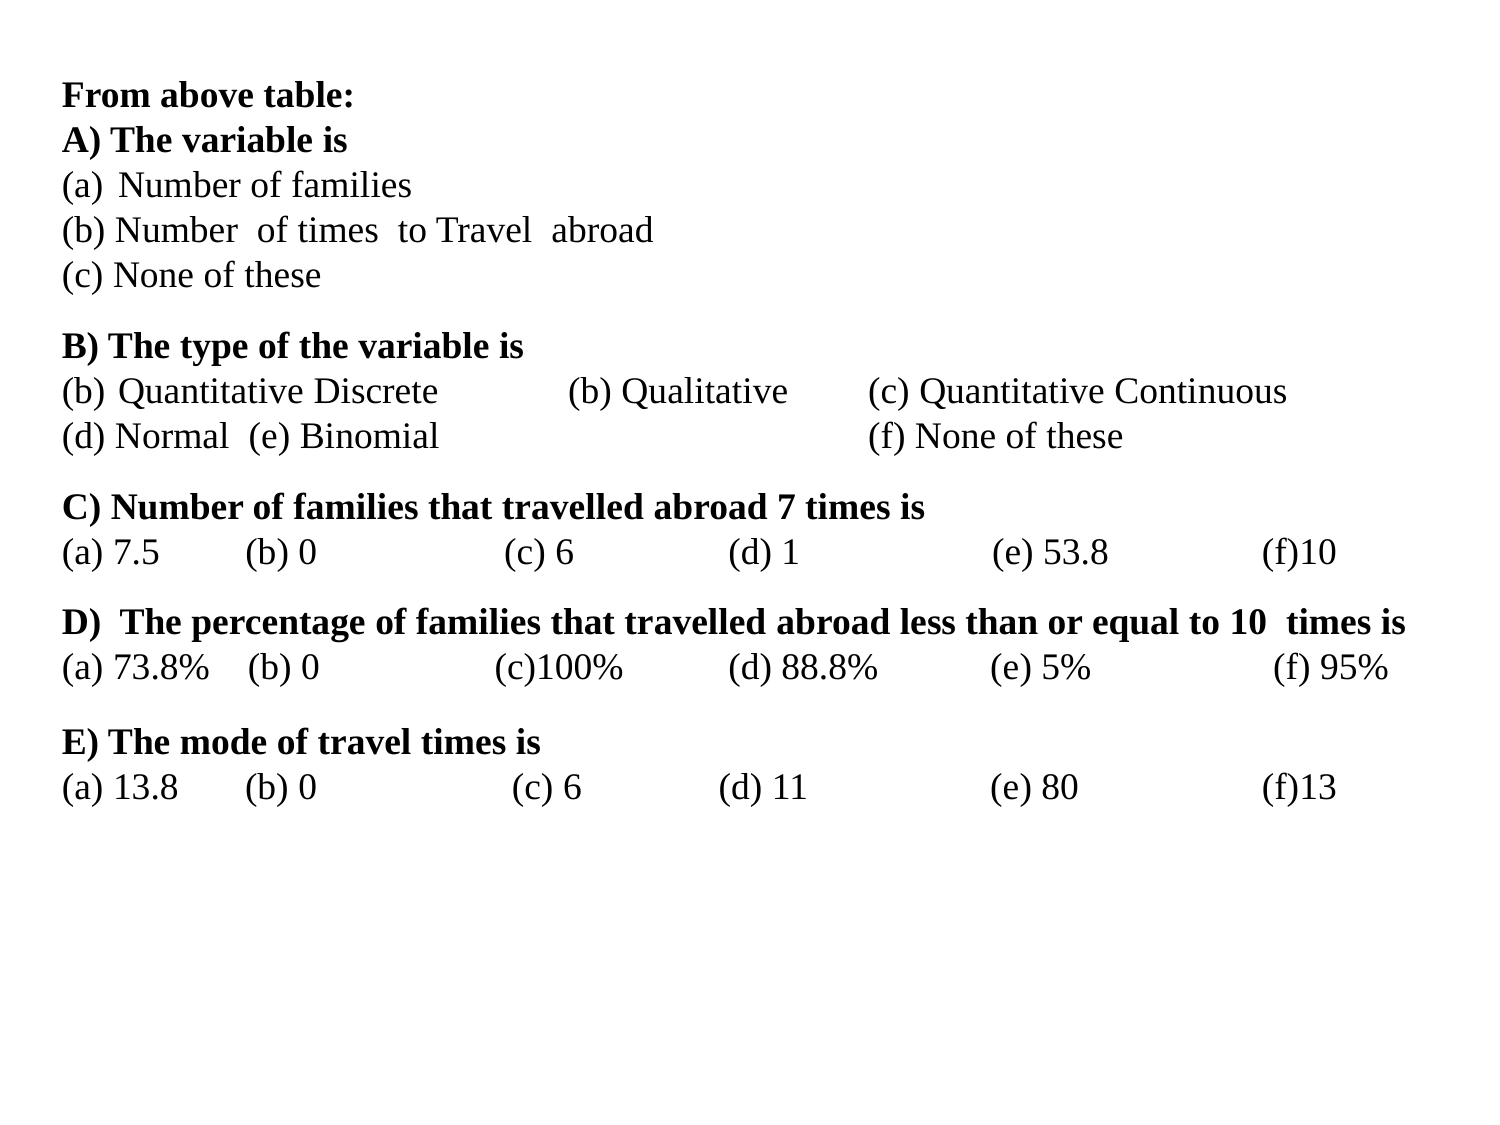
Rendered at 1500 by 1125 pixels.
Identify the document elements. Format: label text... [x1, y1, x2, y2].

text_box From above table: A) The variable is Number of families (b) Number of times to Travel abroad (c) None of these B) The type of the variable is Quantitative Discrete (b) Qualitative (c) Quantitative Continuous (d) Normal (e) Binomial (f) None of these C) Number of families that travelled abroad 7 times is (a) 7.5 (b) 0 (c) 6 (d) 1 (e) 53.8 (f)10 D) The percentage of families that travelled abroad less than or equal to 10 times is (a) 73.8% (b) 0 (c)100% (d) 88.8% (e) 5% (f) 95% E) The mode of travel times is (a) 13.8 (b) 0 (c) 6 (d) 11 (e) 80 (f)13 [46, 62, 1477, 815]
